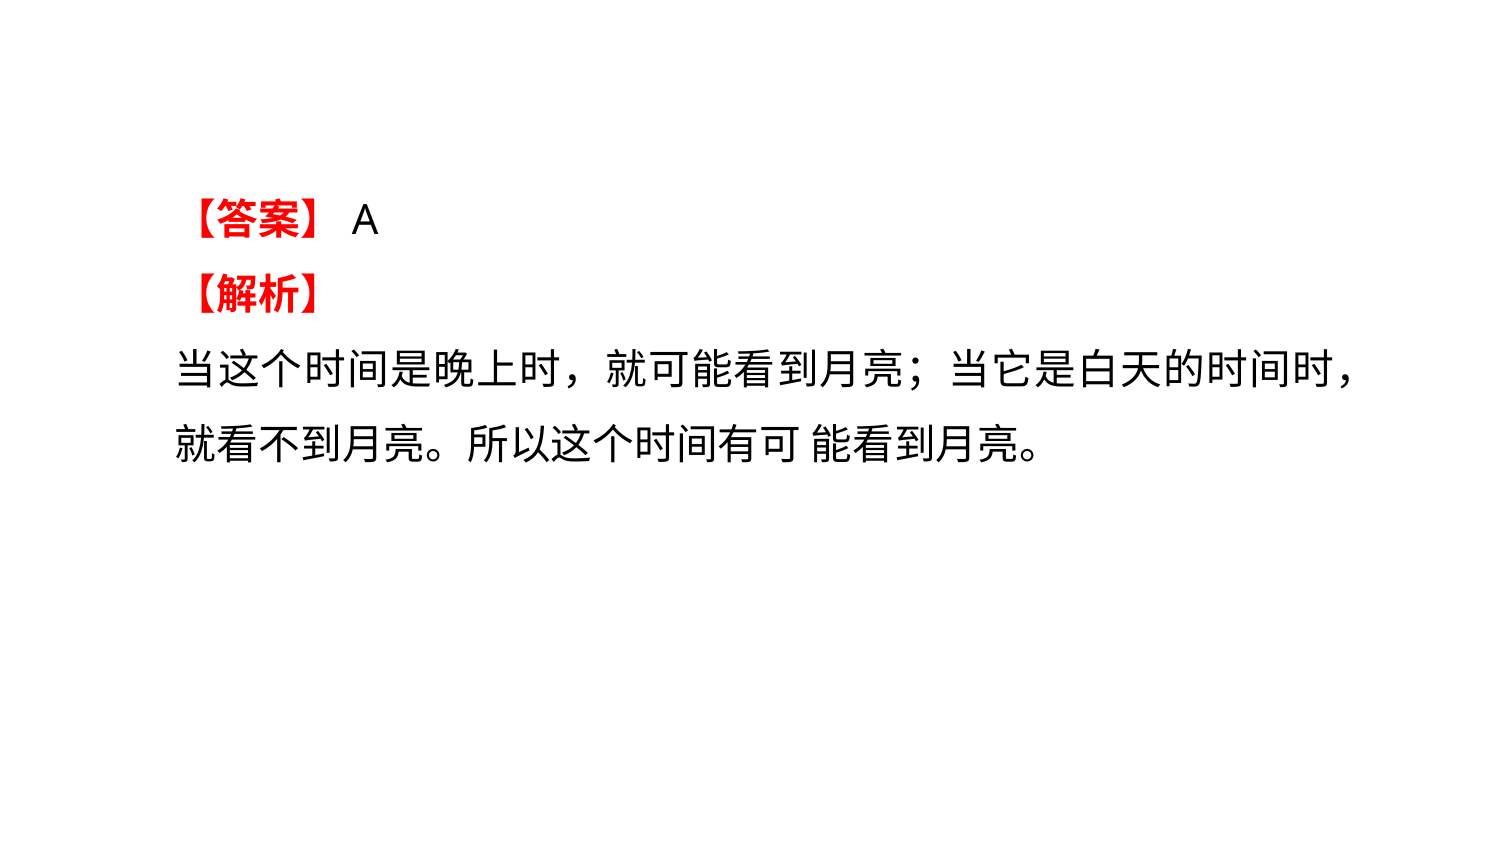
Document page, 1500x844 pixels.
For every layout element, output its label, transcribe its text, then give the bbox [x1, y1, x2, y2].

text_box 【答案】A 【解析】 当这个时间是晚上时，就可能看到月亮；当它是白天的时间时，就看不到月亮。所以这个时间有可 能看到月亮。 [160, 160, 1393, 475]
